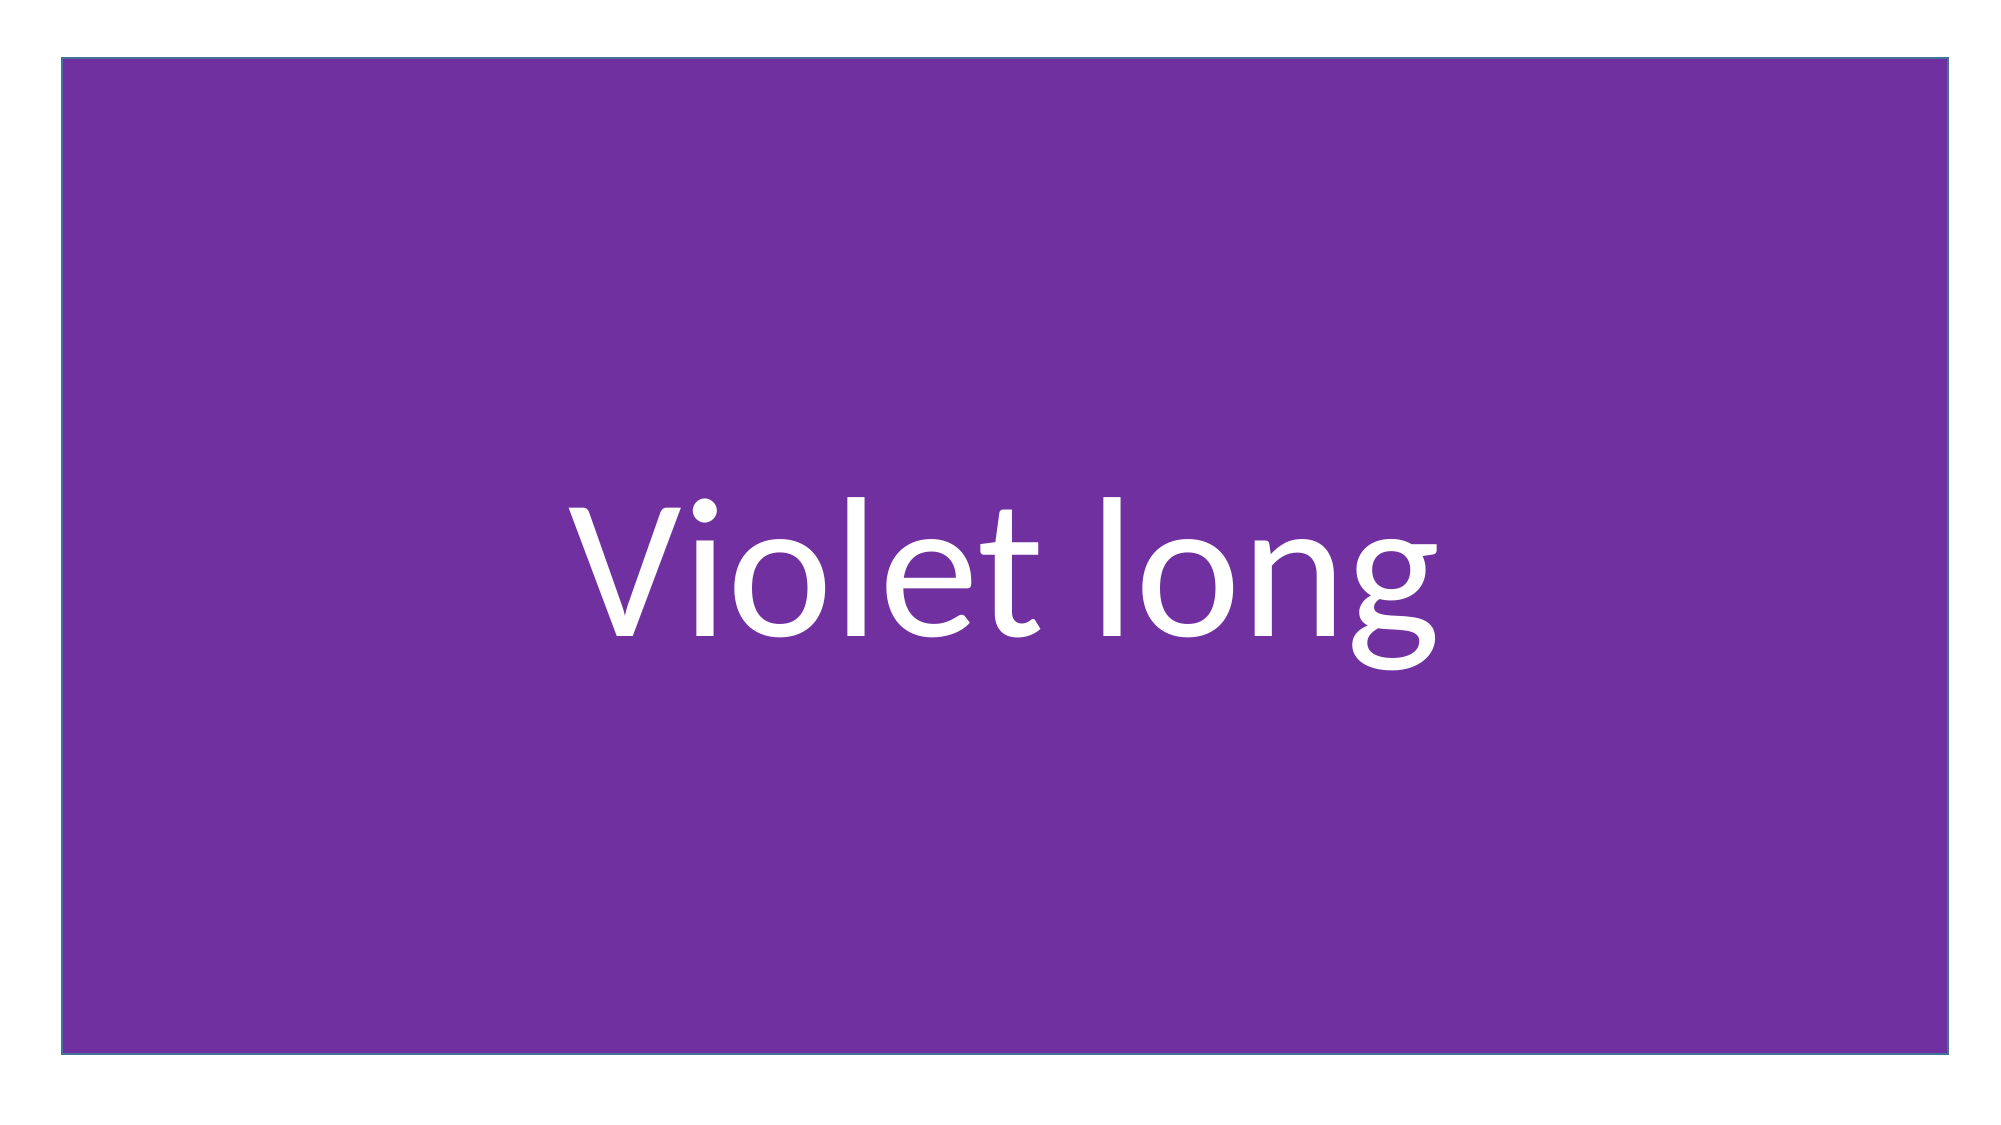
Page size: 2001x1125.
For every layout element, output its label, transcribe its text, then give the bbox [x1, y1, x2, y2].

text_box Violet long [61, 57, 1949, 1055]
